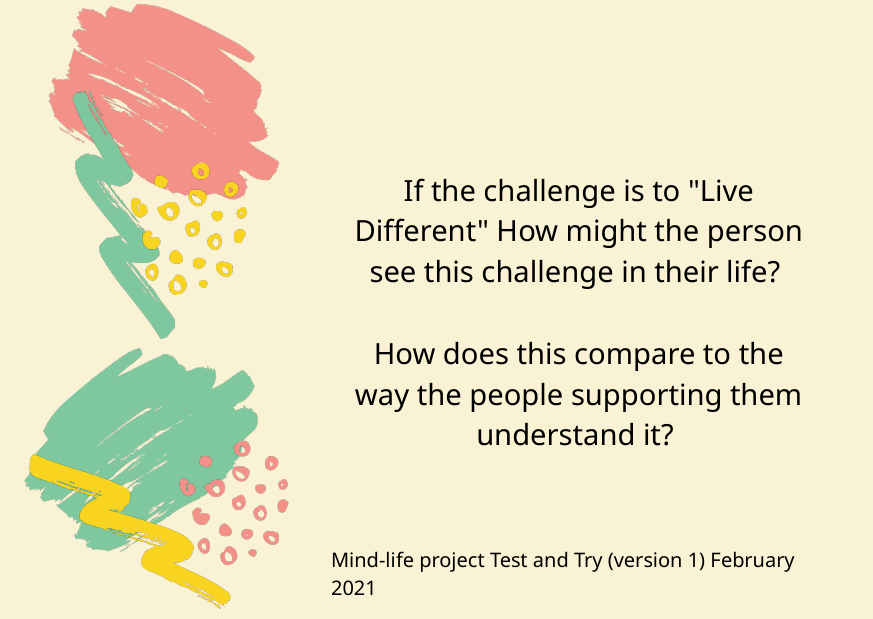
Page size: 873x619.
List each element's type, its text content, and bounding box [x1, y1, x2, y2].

text_box Mind-life project Test and Try (version 1) February 2021 [331, 543, 812, 600]
text_box If the challenge is to "Live Different" How might the person see this challenge in their life? How does this compare to the way the people supporting them understand it? [345, 166, 812, 452]
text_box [0, 0, 319, 619]
